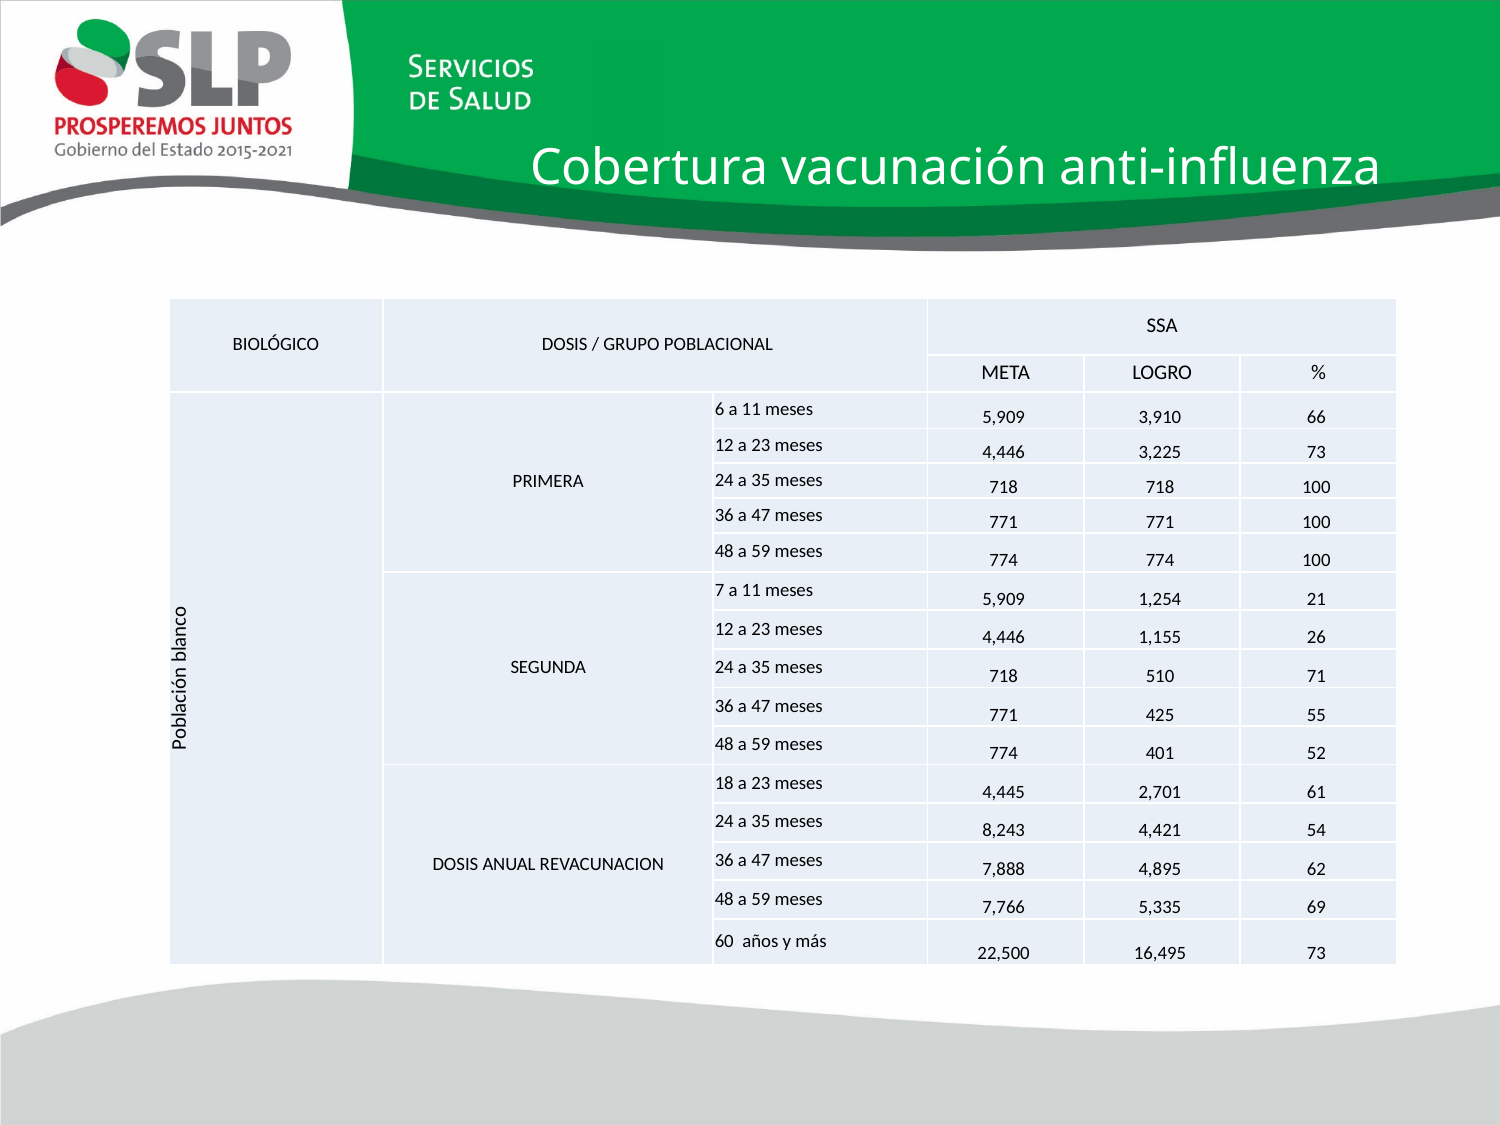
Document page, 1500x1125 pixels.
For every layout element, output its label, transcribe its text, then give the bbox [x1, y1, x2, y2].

table_cell 4,445 [928, 765, 1083, 802]
table_cell 18 a 23 meses [714, 765, 927, 802]
table_cell 5,909 [928, 393, 1083, 428]
table_cell DOSIS ANUAL REVACUNACION [384, 765, 712, 964]
table_cell 4,446 [928, 429, 1083, 462]
table_cell 12 a 23 meses [714, 611, 927, 648]
table_cell 24 a 35 meses [714, 650, 927, 687]
table_cell 8,243 [928, 804, 1083, 841]
table_cell 60 años y más [714, 920, 927, 964]
table_cell 774 [928, 534, 1083, 571]
table_cell 718 [928, 650, 1083, 687]
table_cell 4,895 [1085, 843, 1239, 879]
table_cell 26 [1241, 611, 1396, 648]
table_cell 24 a 35 meses [714, 804, 927, 841]
table_cell LOGRO [1085, 356, 1239, 391]
table_cell 718 [928, 464, 1083, 497]
table_cell 21 [1241, 573, 1396, 609]
table_cell 1,254 [1085, 573, 1239, 609]
table_cell 54 [1241, 804, 1396, 841]
table_cell 425 [1085, 688, 1239, 725]
table_cell 401 [1085, 727, 1239, 764]
table_cell 48 a 59 meses [714, 727, 927, 764]
table_cell 73 [1241, 429, 1396, 462]
table_cell 100 [1241, 499, 1396, 532]
table_cell PRIMERA [384, 393, 712, 571]
table_cell 48 a 59 meses [714, 881, 927, 918]
table_header BIOLÓGICO [170, 299, 382, 391]
table_cell 7,766 [928, 881, 1083, 918]
table_cell 48 a 59 meses [714, 534, 927, 571]
title Cobertura vacunación anti-influenza [103, 59, 1397, 278]
table_cell 55 [1241, 688, 1396, 725]
table_cell 2,701 [1085, 765, 1239, 802]
table_cell 52 [1241, 727, 1396, 764]
table_cell SEGUNDA [384, 573, 712, 764]
table_cell 5,335 [1085, 881, 1239, 918]
table_cell 73 [1241, 920, 1396, 964]
table_cell 16,495 [1085, 920, 1239, 964]
table_cell META [928, 356, 1083, 391]
table_cell 4,446 [928, 611, 1083, 648]
table_cell 771 [928, 688, 1083, 725]
table_header SSA [928, 299, 1396, 354]
table_header DOSIS / GRUPO POBLACIONAL [384, 299, 927, 391]
table_cell 71 [1241, 650, 1396, 687]
table_cell 771 [1085, 499, 1239, 532]
table_cell 771 [928, 499, 1083, 532]
table_cell 774 [928, 727, 1083, 764]
table_cell 510 [1085, 650, 1239, 687]
table_cell 3,910 [1085, 393, 1239, 428]
table_cell 69 [1241, 881, 1396, 918]
table_cell Población blanco [170, 393, 382, 964]
table_cell 100 [1241, 464, 1396, 497]
table_cell 61 [1241, 765, 1396, 802]
table_cell 36 a 47 meses [714, 843, 927, 879]
table_cell 66 [1241, 393, 1396, 428]
table_cell 5,909 [928, 573, 1083, 609]
table_cell 4,421 [1085, 804, 1239, 841]
table_cell 7 a 11 meses [714, 573, 927, 609]
table_cell % [1241, 356, 1396, 391]
picture [0, 0, 1500, 1125]
table_cell 36 a 47 meses [714, 499, 927, 532]
table_cell 22,500 [928, 920, 1083, 964]
table_cell 7,888 [928, 843, 1083, 879]
table_cell 718 [1085, 464, 1239, 497]
table_cell 62 [1241, 843, 1396, 879]
table_cell 24 a 35 meses [714, 464, 927, 497]
table_cell 6 a 11 meses [714, 393, 927, 428]
table_cell 36 a 47 meses [714, 688, 927, 725]
table_cell 12 a 23 meses [714, 429, 927, 462]
table_cell 774 [1085, 534, 1239, 571]
table_cell 3,225 [1085, 429, 1239, 462]
table_cell 100 [1241, 534, 1396, 571]
table_cell 1,155 [1085, 611, 1239, 648]
